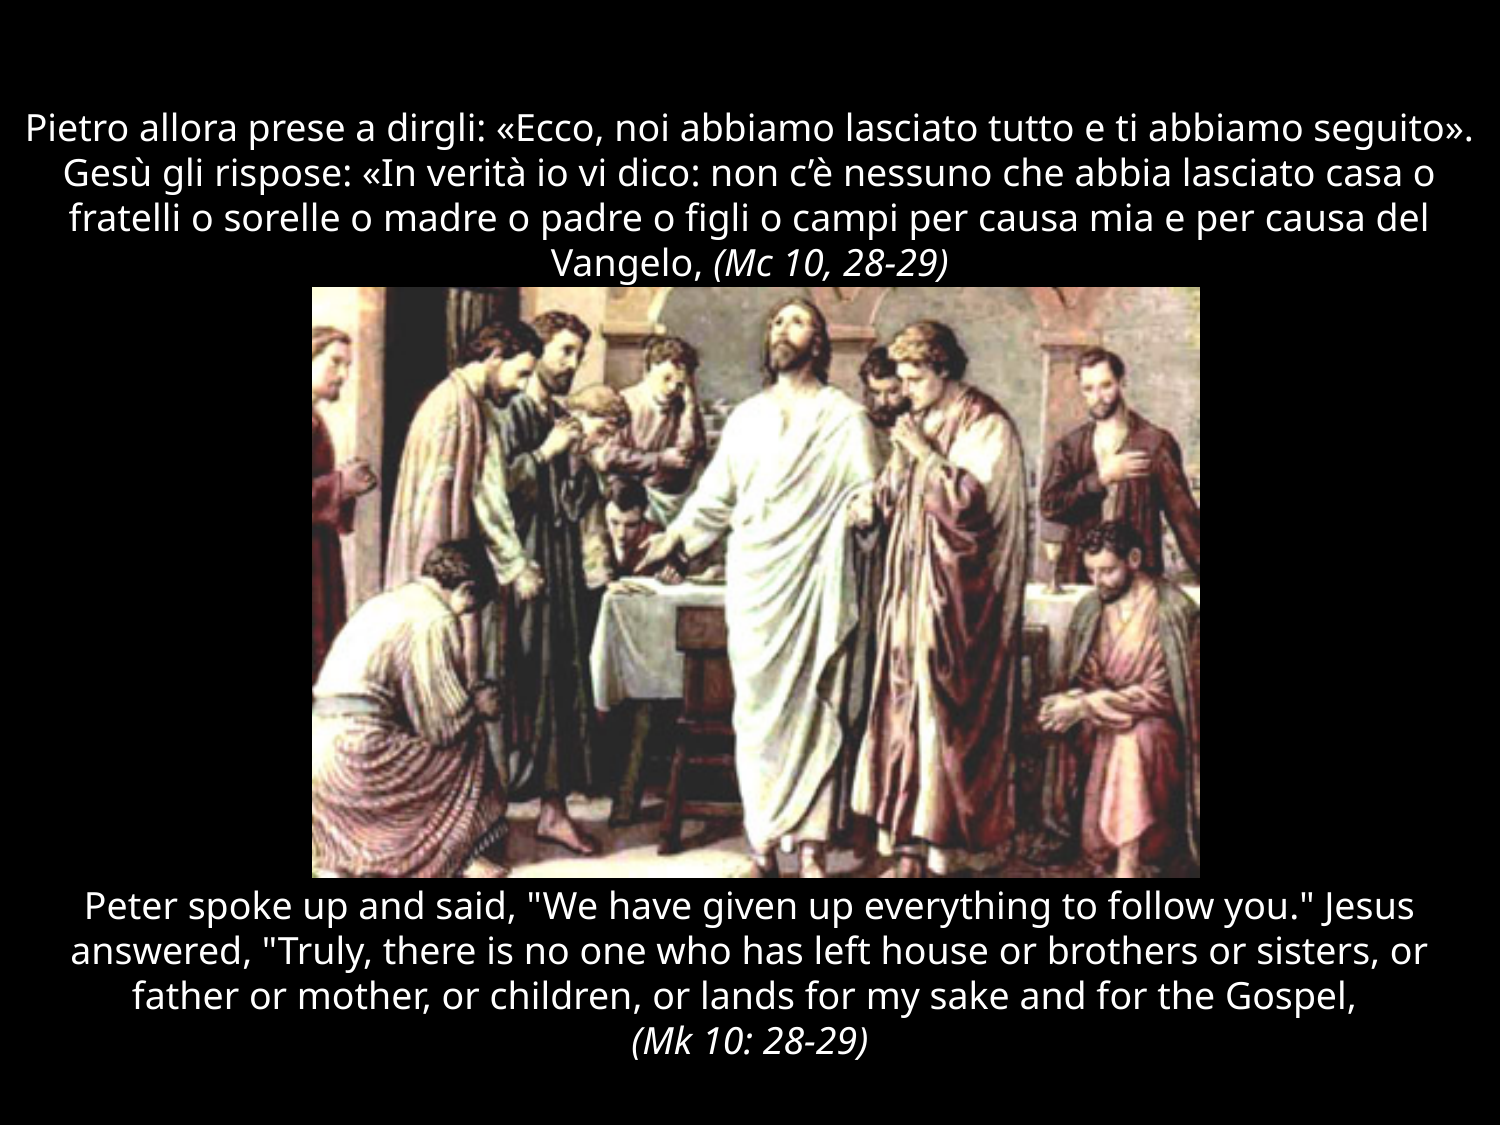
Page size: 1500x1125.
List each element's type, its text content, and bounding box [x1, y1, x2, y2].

title Pietro allora prese a dirgli: «Ecco, noi abbiamo lasciato tutto e ti abbiamo seguito». Gesù gli rispose: «In verità io vi dico: non c’è nessuno che abbia lasciato casa o fratelli o sorelle o madre o padre o figli o campi per causa mia e per causa del Vangelo, (Mc 10, 28-29) [0, 99, 1500, 288]
picture [312, 287, 1200, 879]
text_box Peter spoke up and said, "We have given up everything to follow you." Jesus answered, "Truly, there is no one who has left house or brothers or sisters, or father or mother, or children, or lands for my sake and for the Gospel, (Mk 10: 28-29) [0, 874, 1500, 1070]
